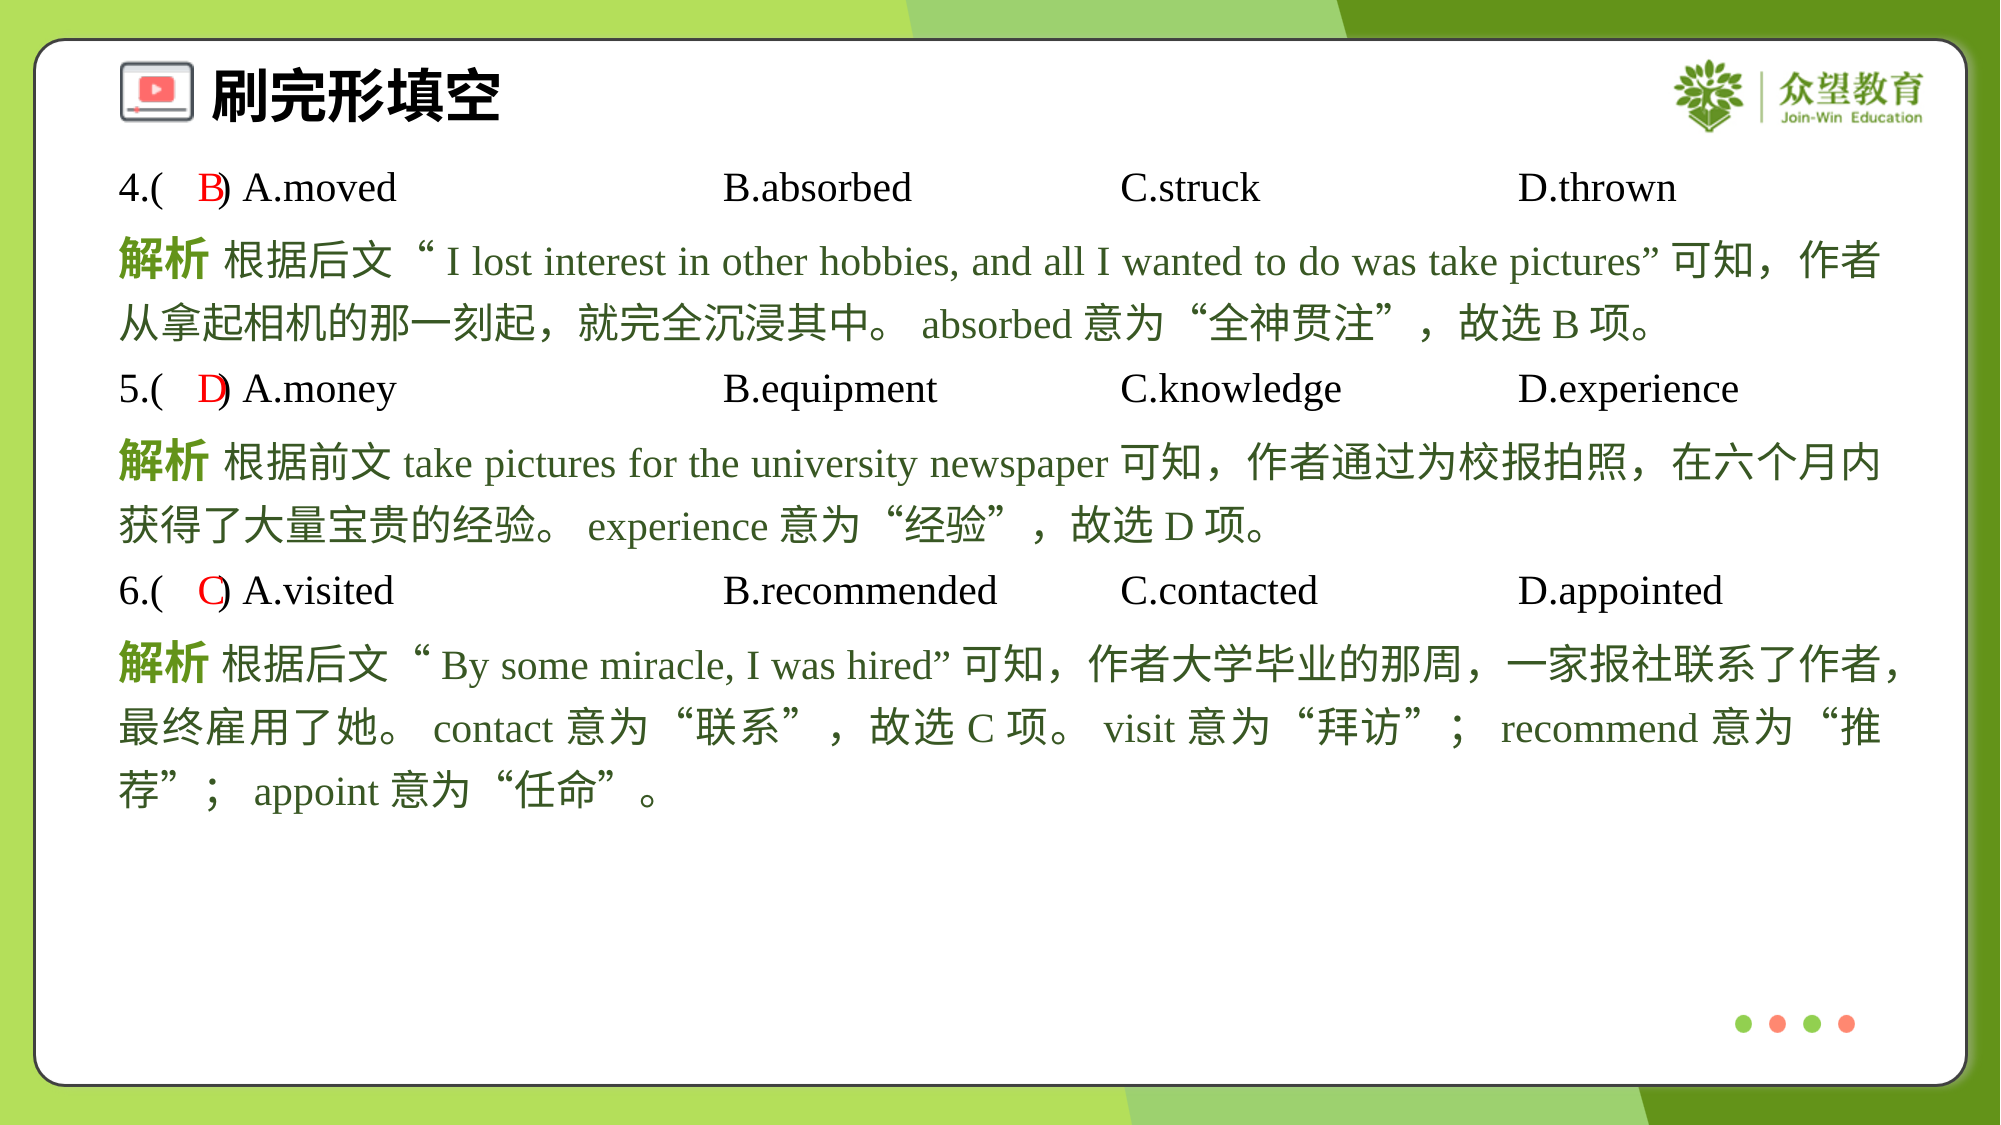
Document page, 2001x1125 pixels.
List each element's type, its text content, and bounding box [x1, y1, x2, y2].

text_box B [192, 146, 231, 205]
text_box D [192, 348, 233, 406]
text_box 4.( ) A.moved B.absorbed C.struck D.thrown [118, 146, 192, 204]
text_box 6.( ) A.visited B.recommended C.contacted D.appointed [231, 550, 1883, 608]
text_box 6.( ) A.visited B.recommended C.contacted D.appointed [118, 550, 192, 608]
text_box 5.( ) A.money B.equipment C.knowledge D.experience [233, 348, 1883, 406]
text_box C [192, 550, 231, 608]
text_box 4.( ) A.moved B.absorbed C.struck D.thrown [231, 146, 1883, 204]
text_box 解析 根据后文“By some miracle, I was hired”可知，作者大学毕业的那周，一家报社联系了作者，最终雇用了她。contact意为“联系”，故选C项。visit意为“拜访”；recommend意为“推荐”；appoint意为“任命”。 [118, 619, 1883, 809]
text_box 解析 根据后文“I lost interest in other hobbies, and all I wanted to do was take pictures”可知，作者从拿起相机的那一刻起，就完全沉浸其中。absorbed意为“全神贯注”，故选B项。 [118, 215, 1883, 343]
text_box 解析 根据前文take pictures for the university newspaper可知，作者通过为校报拍照，在六个月内获得了大量宝贵的经验。experience意为“经验”，故选D项。 [118, 417, 1883, 545]
picture [0, 0, 2000, 1125]
text_box 5.( ) A.money B.equipment C.knowledge D.experience [118, 348, 192, 406]
